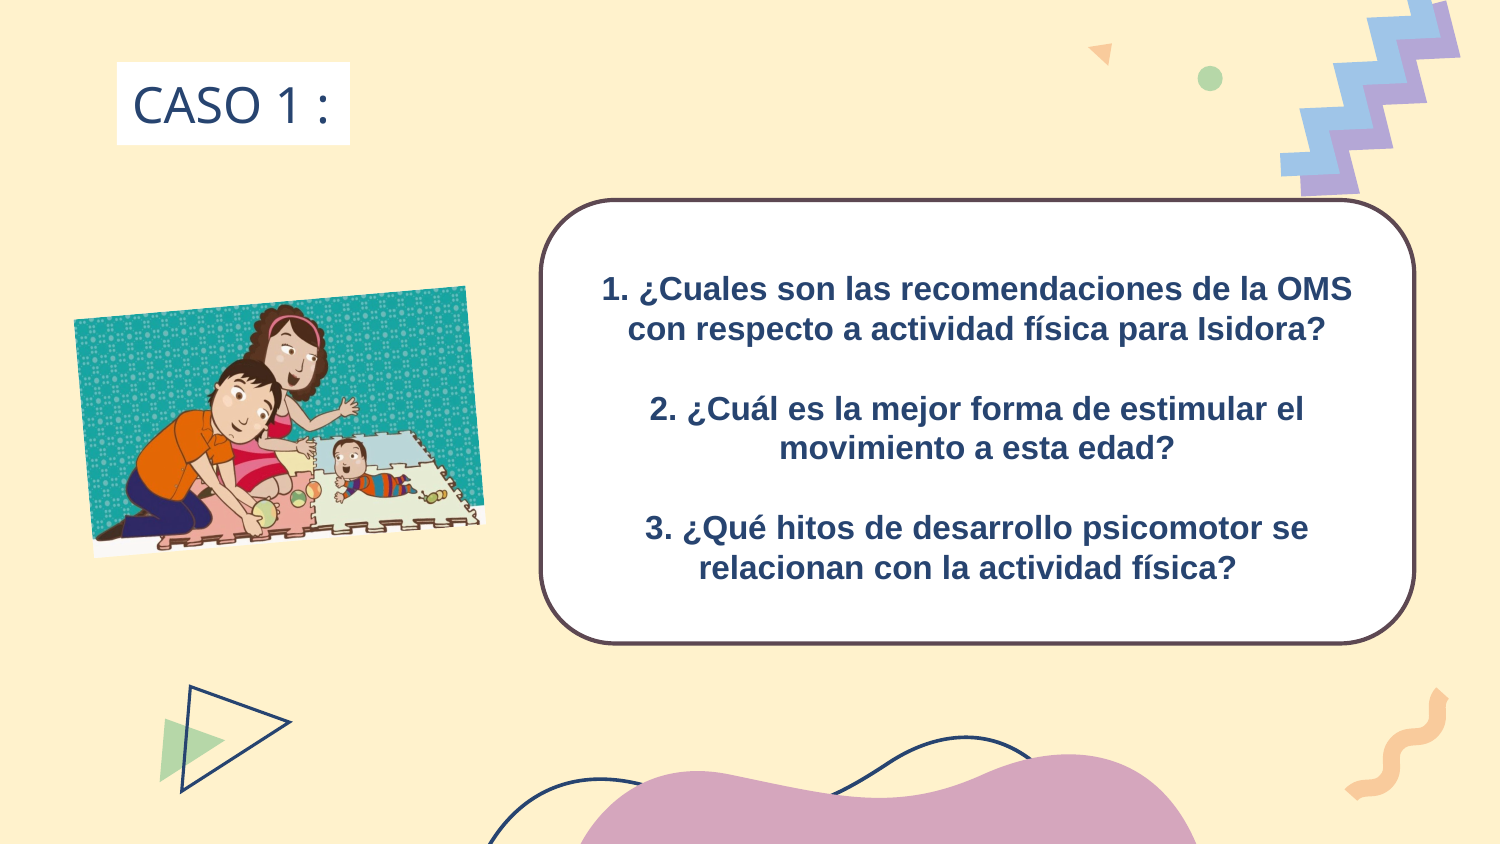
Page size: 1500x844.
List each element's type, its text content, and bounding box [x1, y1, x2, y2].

text_box 1. ¿Cuales son las recomendaciones de la OMS con respecto a actividad física para Isidora? 2. ¿Cuál es la mejor forma de estimular el movimiento a esta edad? 3. ¿Qué hitos de desarrollo psicomotor se relacionan con la actividad física? [538, 197, 1417, 646]
title CASO 1 : [116, 62, 350, 146]
picture [74, 286, 485, 558]
